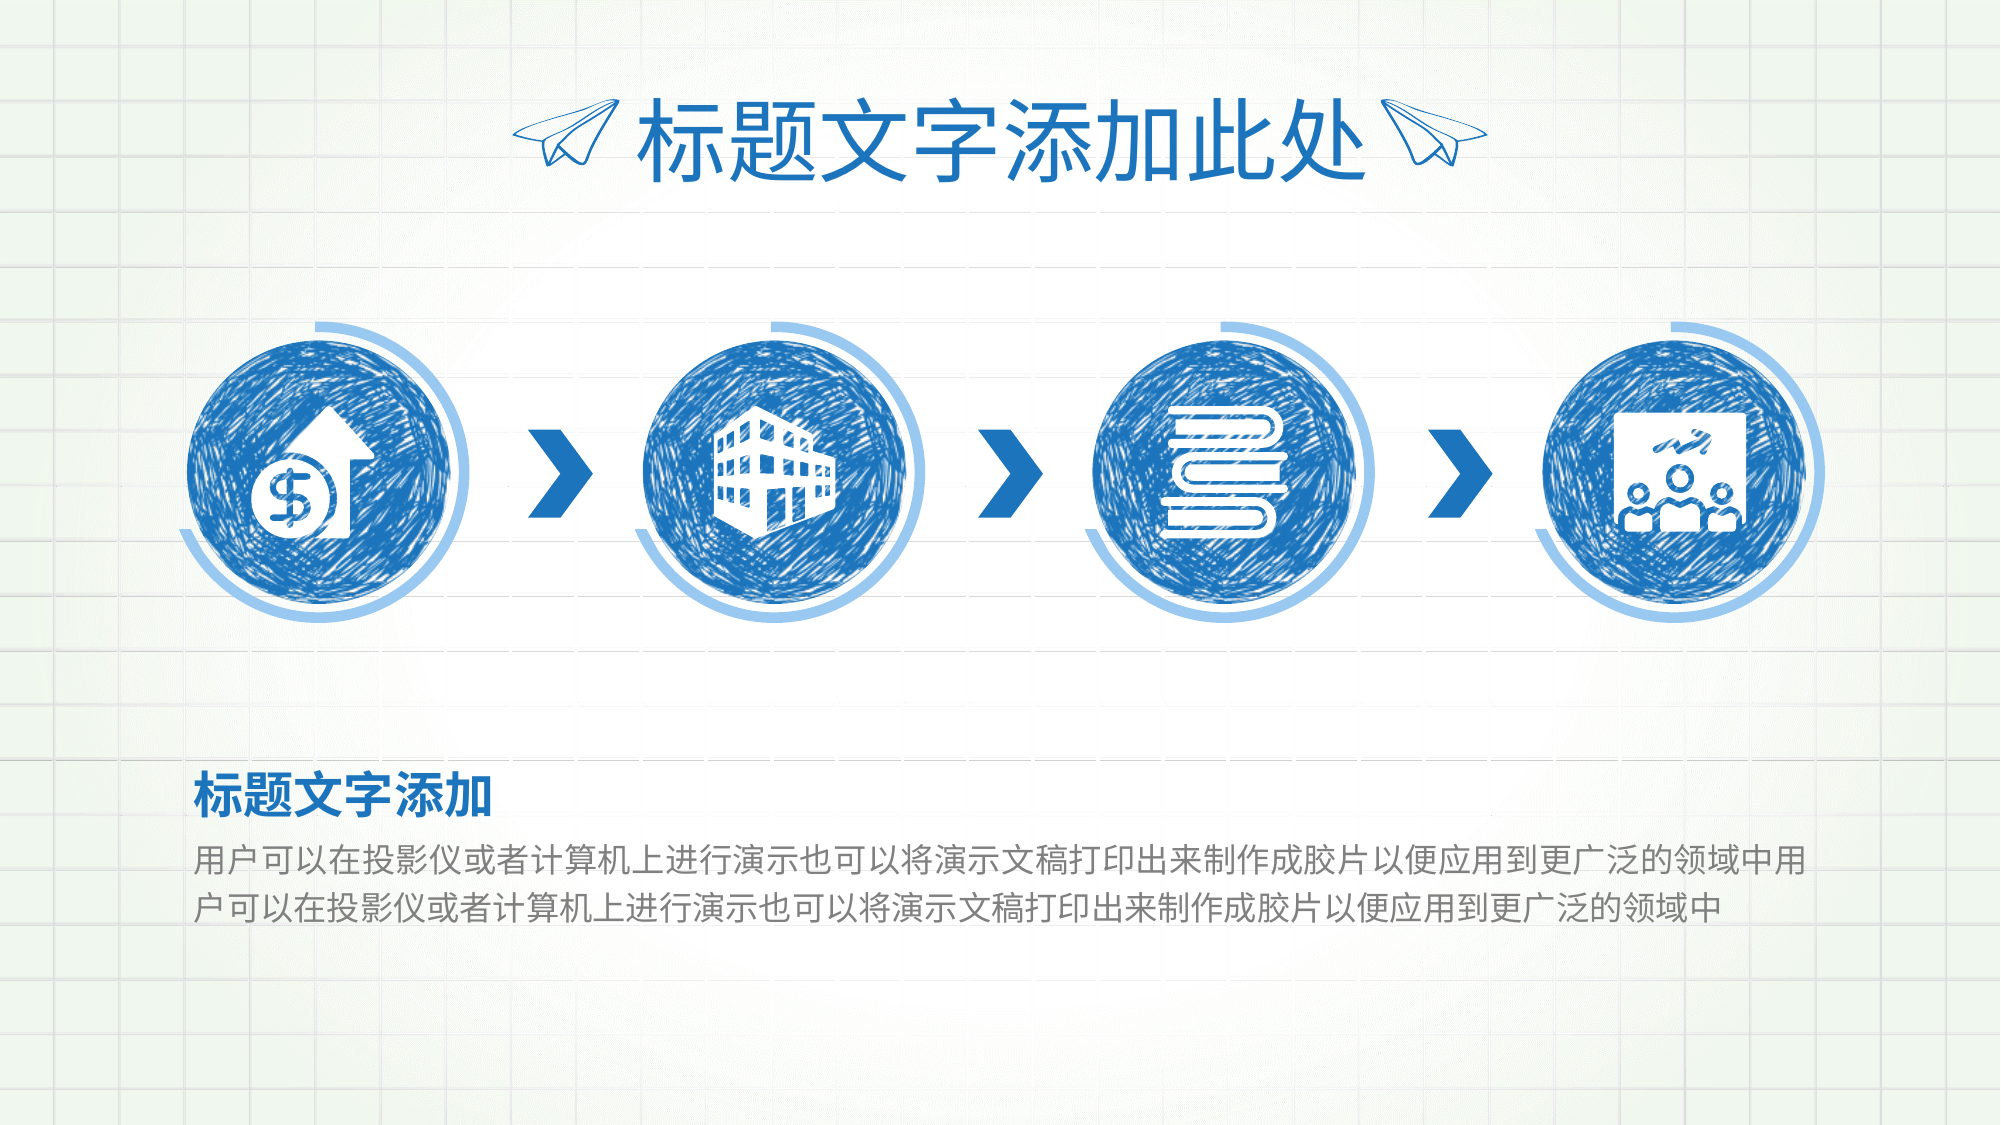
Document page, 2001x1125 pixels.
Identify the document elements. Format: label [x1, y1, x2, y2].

picture [0, 0, 2000, 1125]
text_box [975, 428, 1045, 519]
text_box [525, 428, 595, 519]
text_box [179, 744, 1825, 933]
text_box [1534, 321, 1825, 623]
text_box [634, 321, 926, 623]
text_box [511, 54, 1489, 196]
text_box [179, 321, 470, 623]
text_box [1084, 321, 1375, 623]
text_box [1425, 428, 1494, 519]
